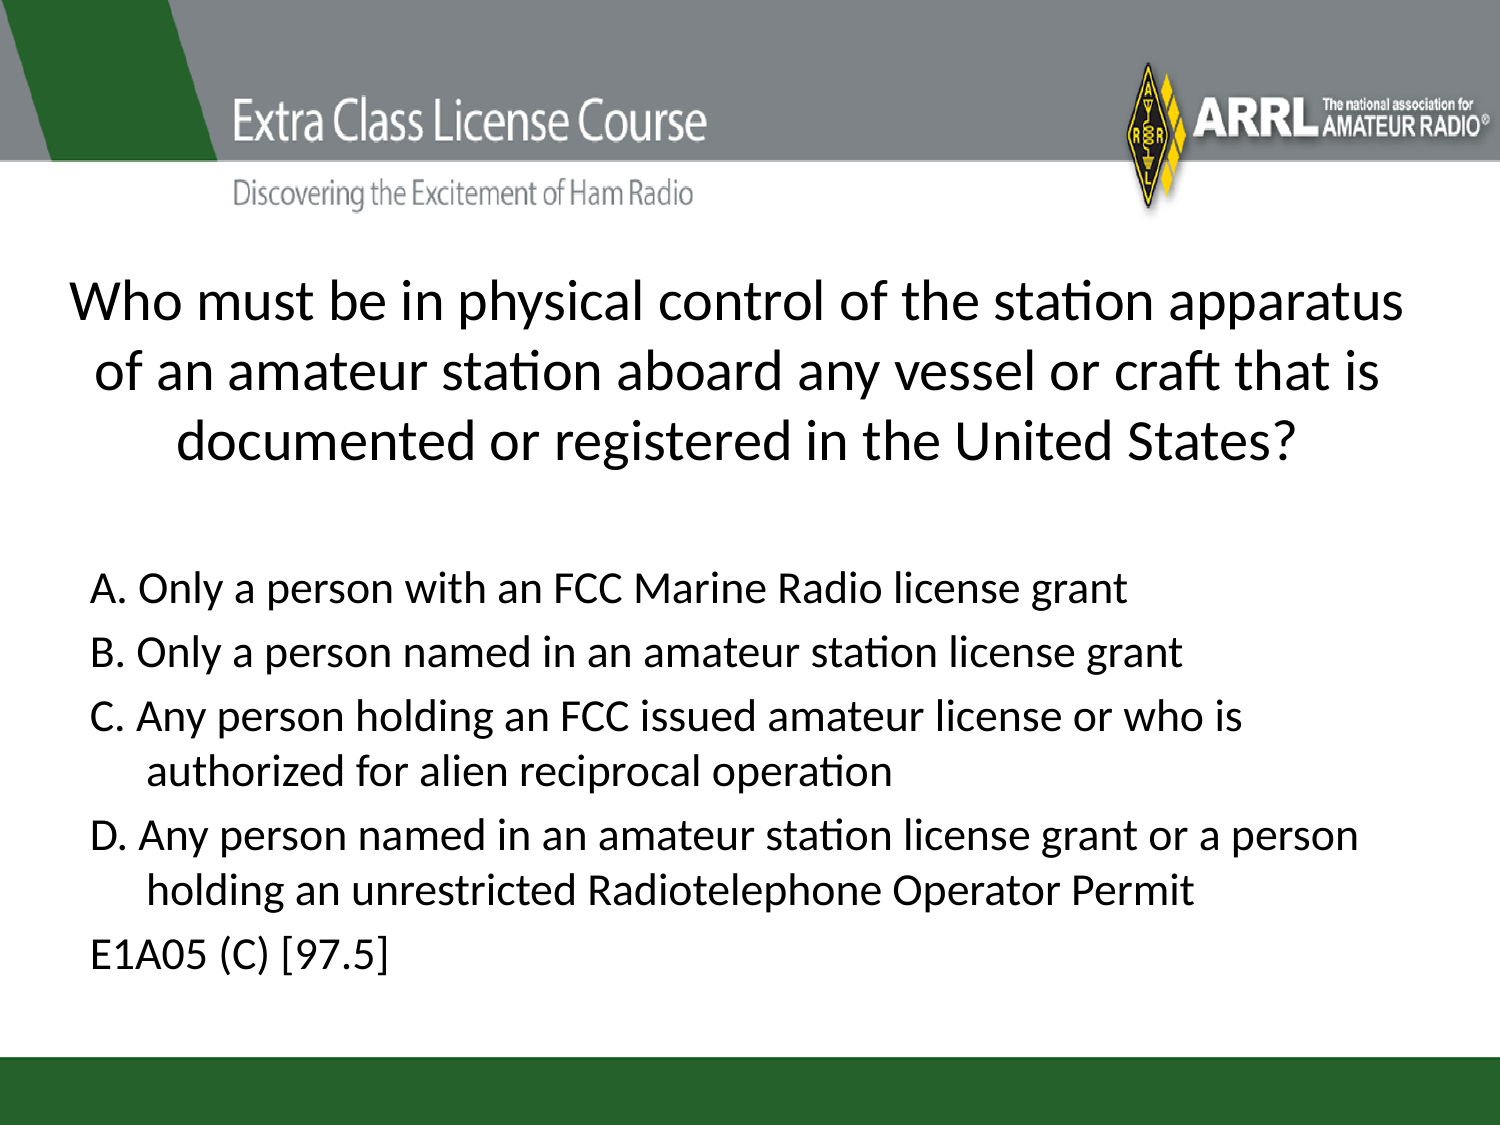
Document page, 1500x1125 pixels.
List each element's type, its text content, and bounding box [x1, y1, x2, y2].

picture [0, 0, 1500, 1125]
list A. Only a person with an FCC Marine Radio license grant B. Only a person named in an amateur station license grant C. Any person holding an FCC issued amateur license or who is authorized for alien reciprocal operation D. Any person named in an amateur station license grant or a person holding an unrestricted Radiotelephone Operator Permit E1A05 (C) [97.5] [75, 549, 1425, 1050]
title Who must be in physical control of the station apparatus of an amateur station aboard any vessel or craft that is documented or registered in the United States? [50, 254, 1425, 443]
